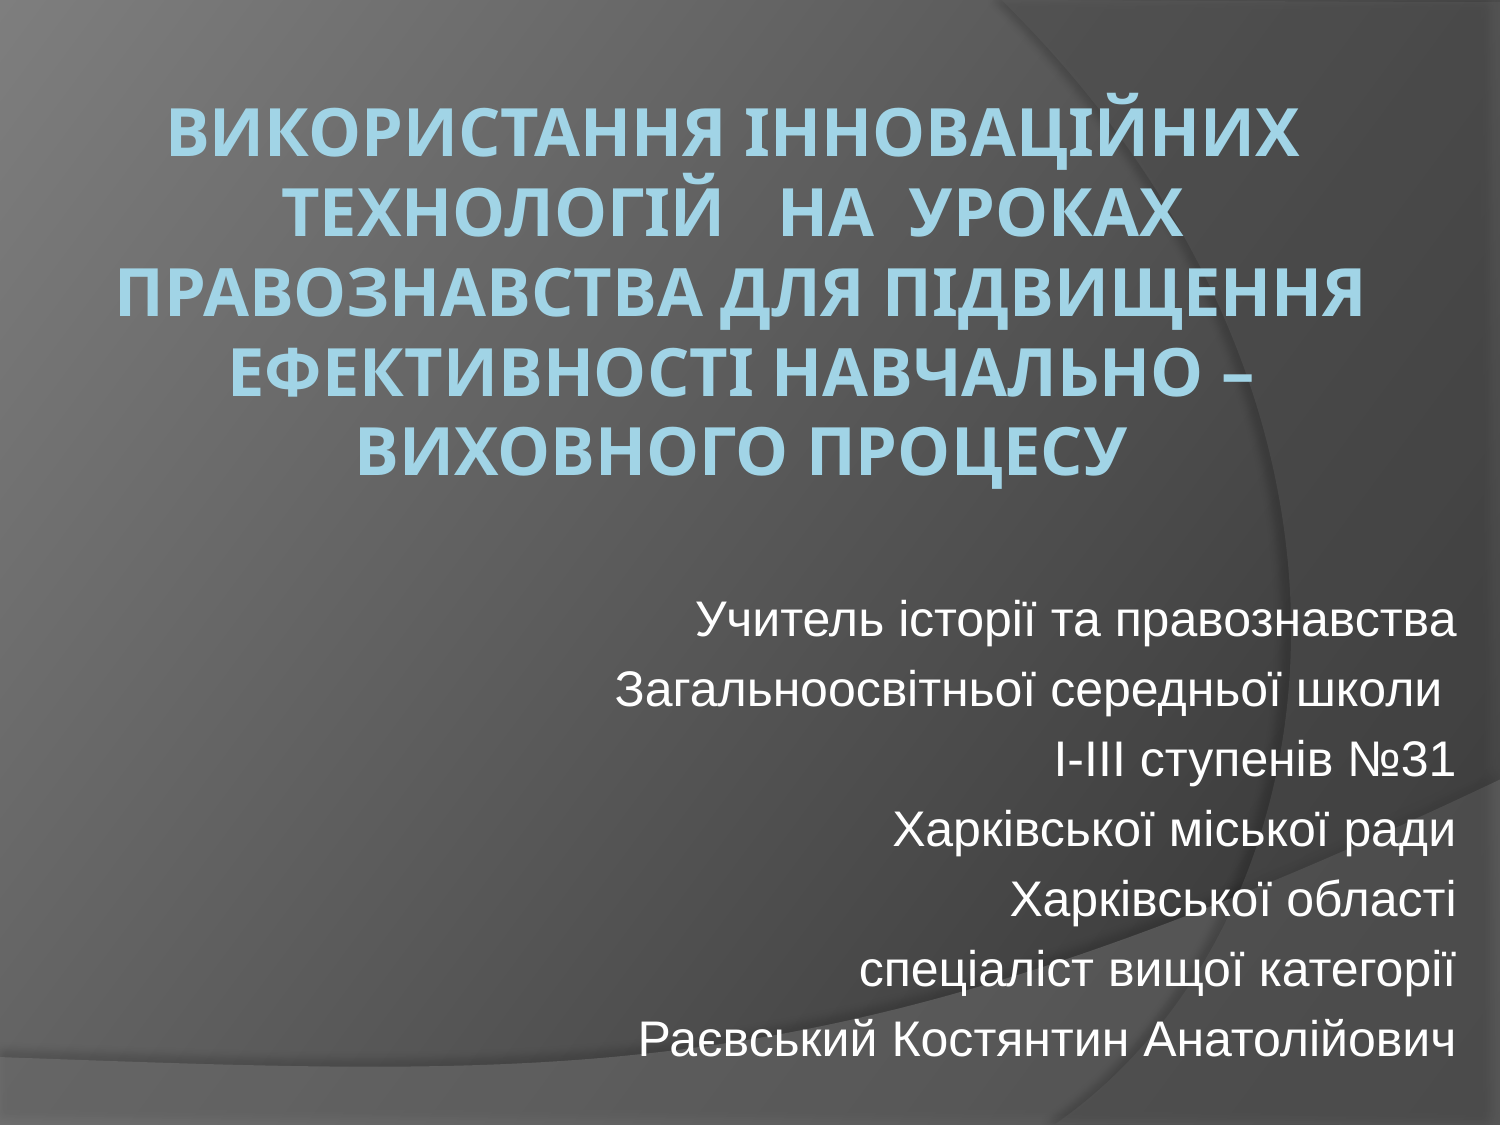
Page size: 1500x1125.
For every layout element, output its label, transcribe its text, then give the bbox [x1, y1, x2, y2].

title Використання інноваційних технологій на уроках правознавства для підвищення ефективності навчально – виховного процесу [70, 82, 1413, 382]
subtitle Учитель історії та правознавства Загальноосвітньої середньої школи І-ІІІ ступенів №31 Харківської міської ради Харківської області спеціаліст вищої категорії Раєвський Костянтин Анатолійович [175, 457, 1465, 1125]
